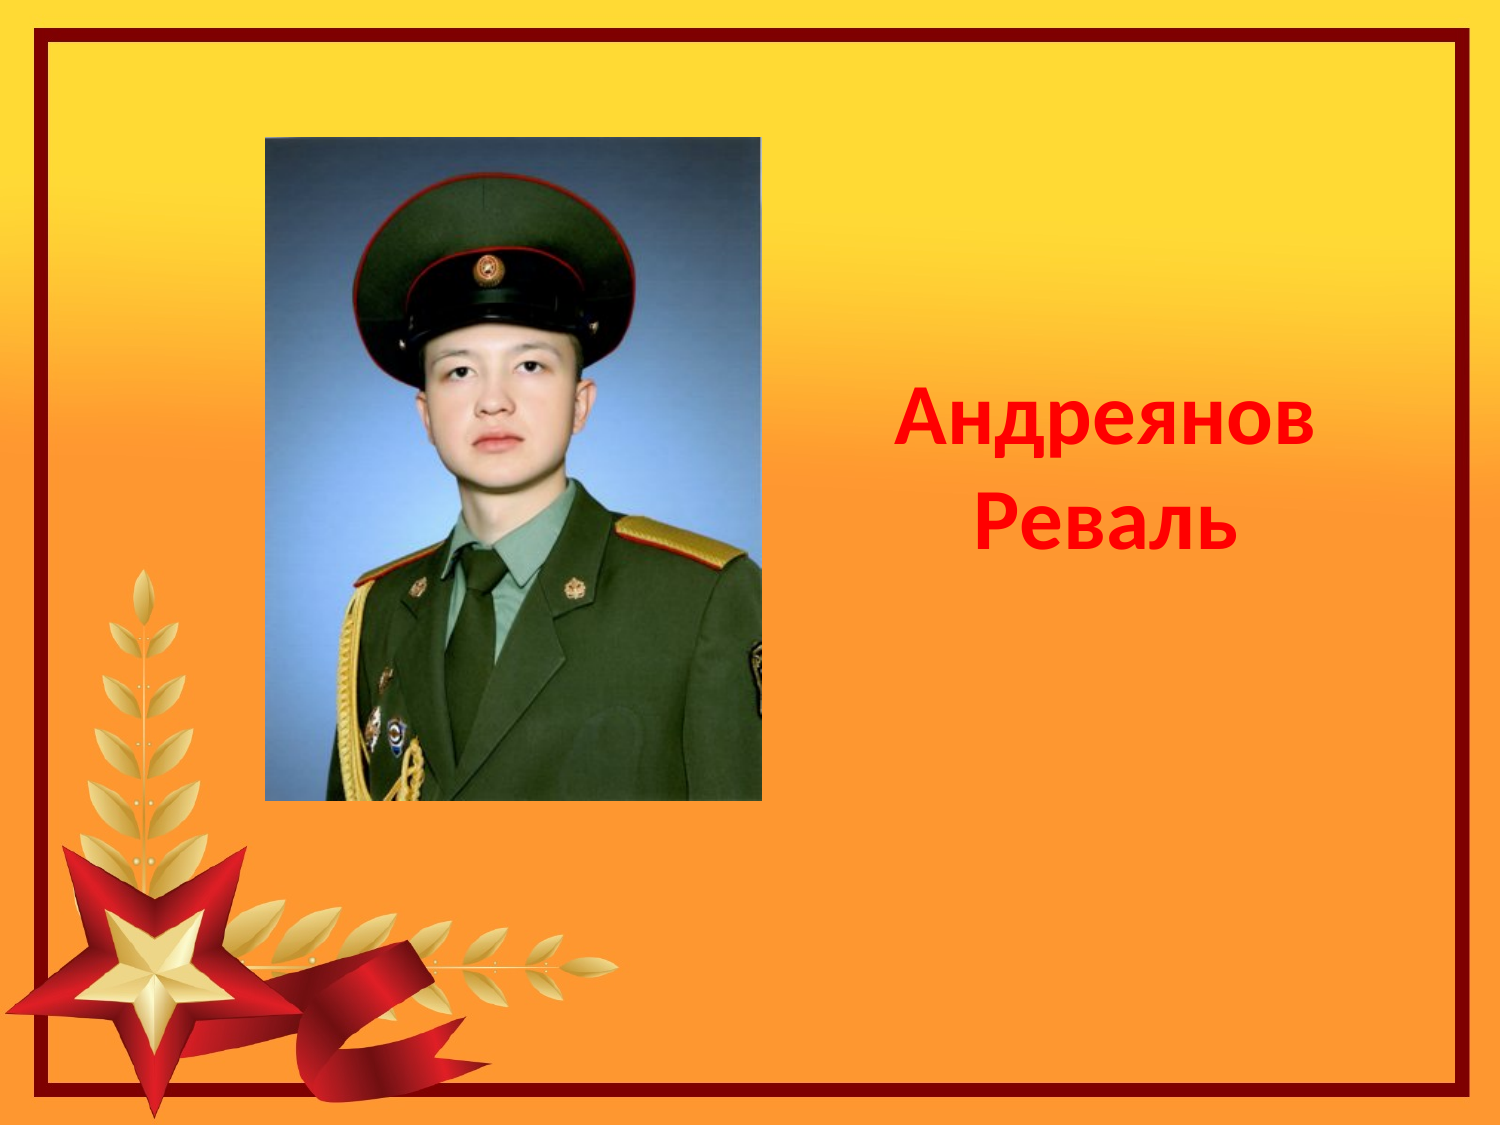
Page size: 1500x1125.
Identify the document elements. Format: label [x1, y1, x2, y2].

list [265, 136, 763, 801]
picture [0, 0, 1500, 1125]
